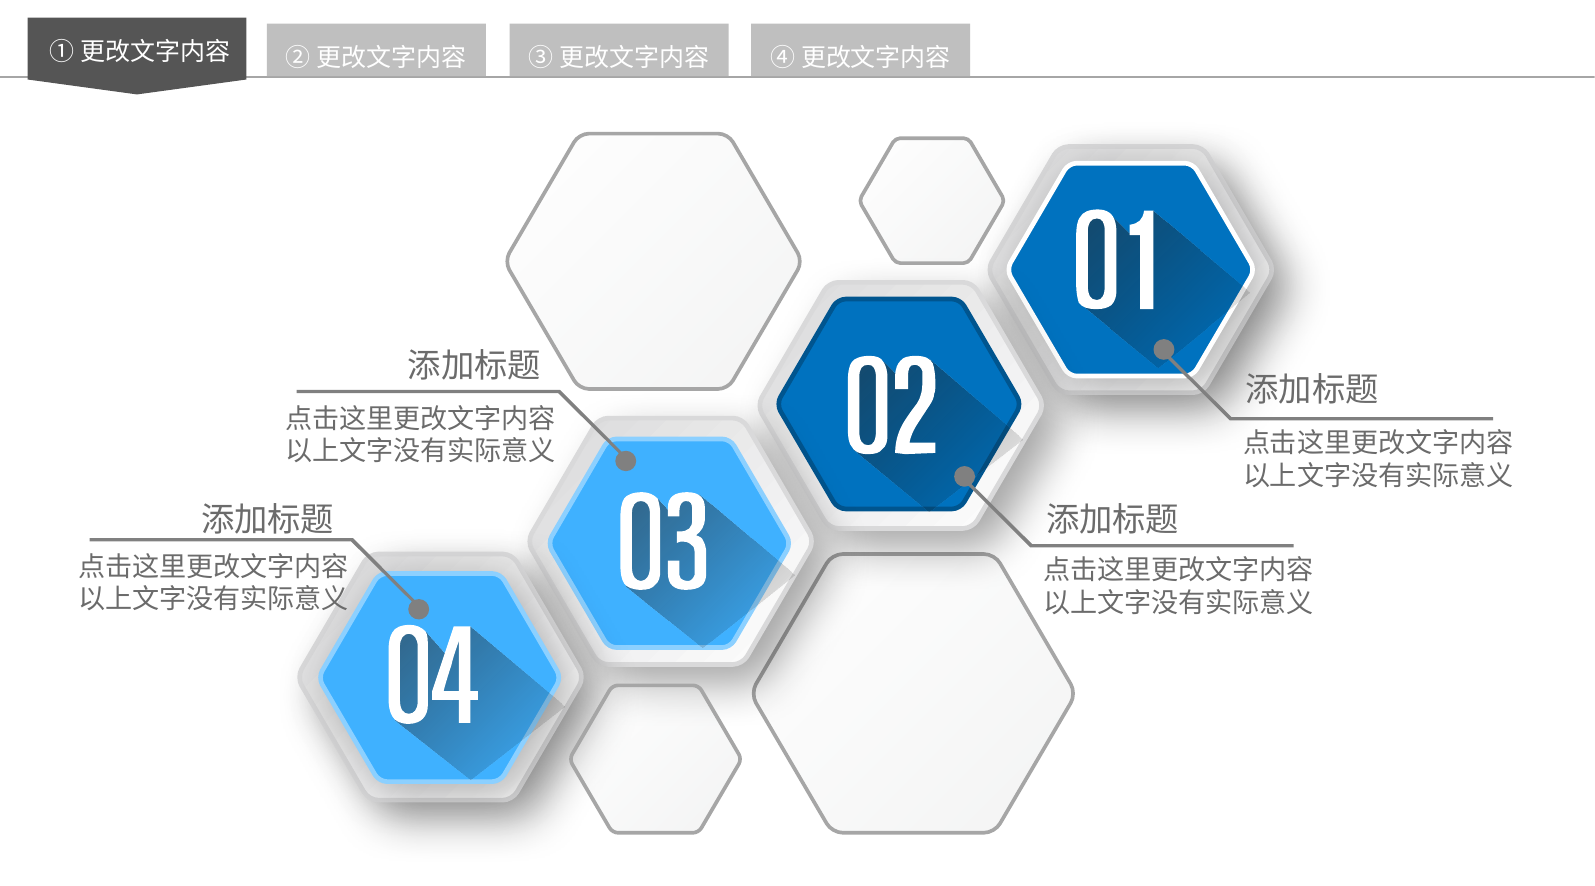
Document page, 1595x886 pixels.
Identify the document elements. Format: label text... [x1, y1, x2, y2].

text_box 点击这里更改文字内容 以上文字没有实际意义 [12, 543, 360, 621]
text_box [989, 146, 1273, 393]
text_box [1019, 537, 1294, 548]
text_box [528, 417, 813, 665]
text_box 点击这里更改文字内容 以上文字没有实际意义 [1231, 419, 1580, 497]
text_box [506, 132, 802, 391]
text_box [298, 553, 583, 801]
text_box 添加标题 [1233, 362, 1565, 414]
text_box [758, 566, 1075, 835]
text_box [859, 136, 983, 265]
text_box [0, 17, 310, 95]
text_box 添加标题 [221, 338, 553, 391]
text_box [1211, 402, 1494, 421]
text_box 点击这里更改文字内容 以上文字没有实际意义 [219, 395, 568, 472]
text_box [89, 538, 367, 552]
text_box 点击这里更改文字内容 以上文字没有实际意义 [1031, 547, 1380, 624]
text_box 添加标题 [14, 492, 346, 544]
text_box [758, 282, 1043, 529]
text_box [296, 389, 587, 416]
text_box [313, 23, 1595, 77]
text_box 添加标题 [1034, 492, 1366, 544]
text_box [588, 684, 742, 835]
